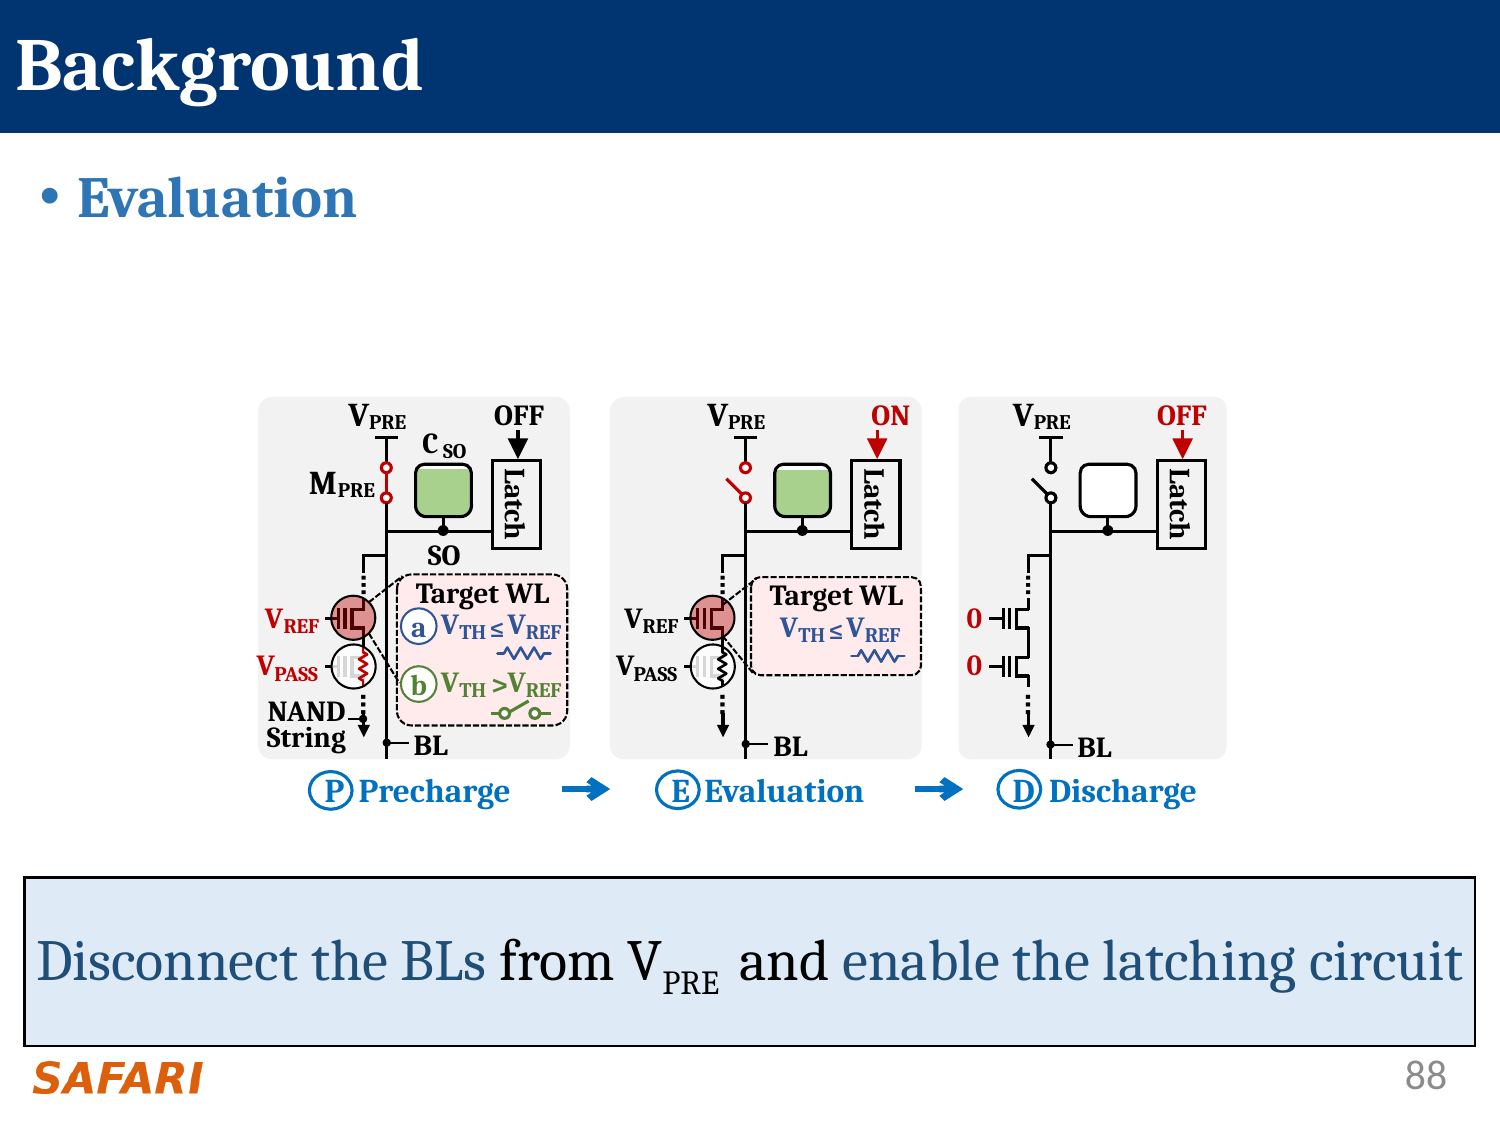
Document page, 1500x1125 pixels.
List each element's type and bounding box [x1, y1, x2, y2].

text_box [235, 388, 1258, 810]
picture [31, 1052, 209, 1104]
title [0, 0, 1500, 133]
text_box [23, 876, 1476, 1047]
list [24, 159, 1476, 858]
